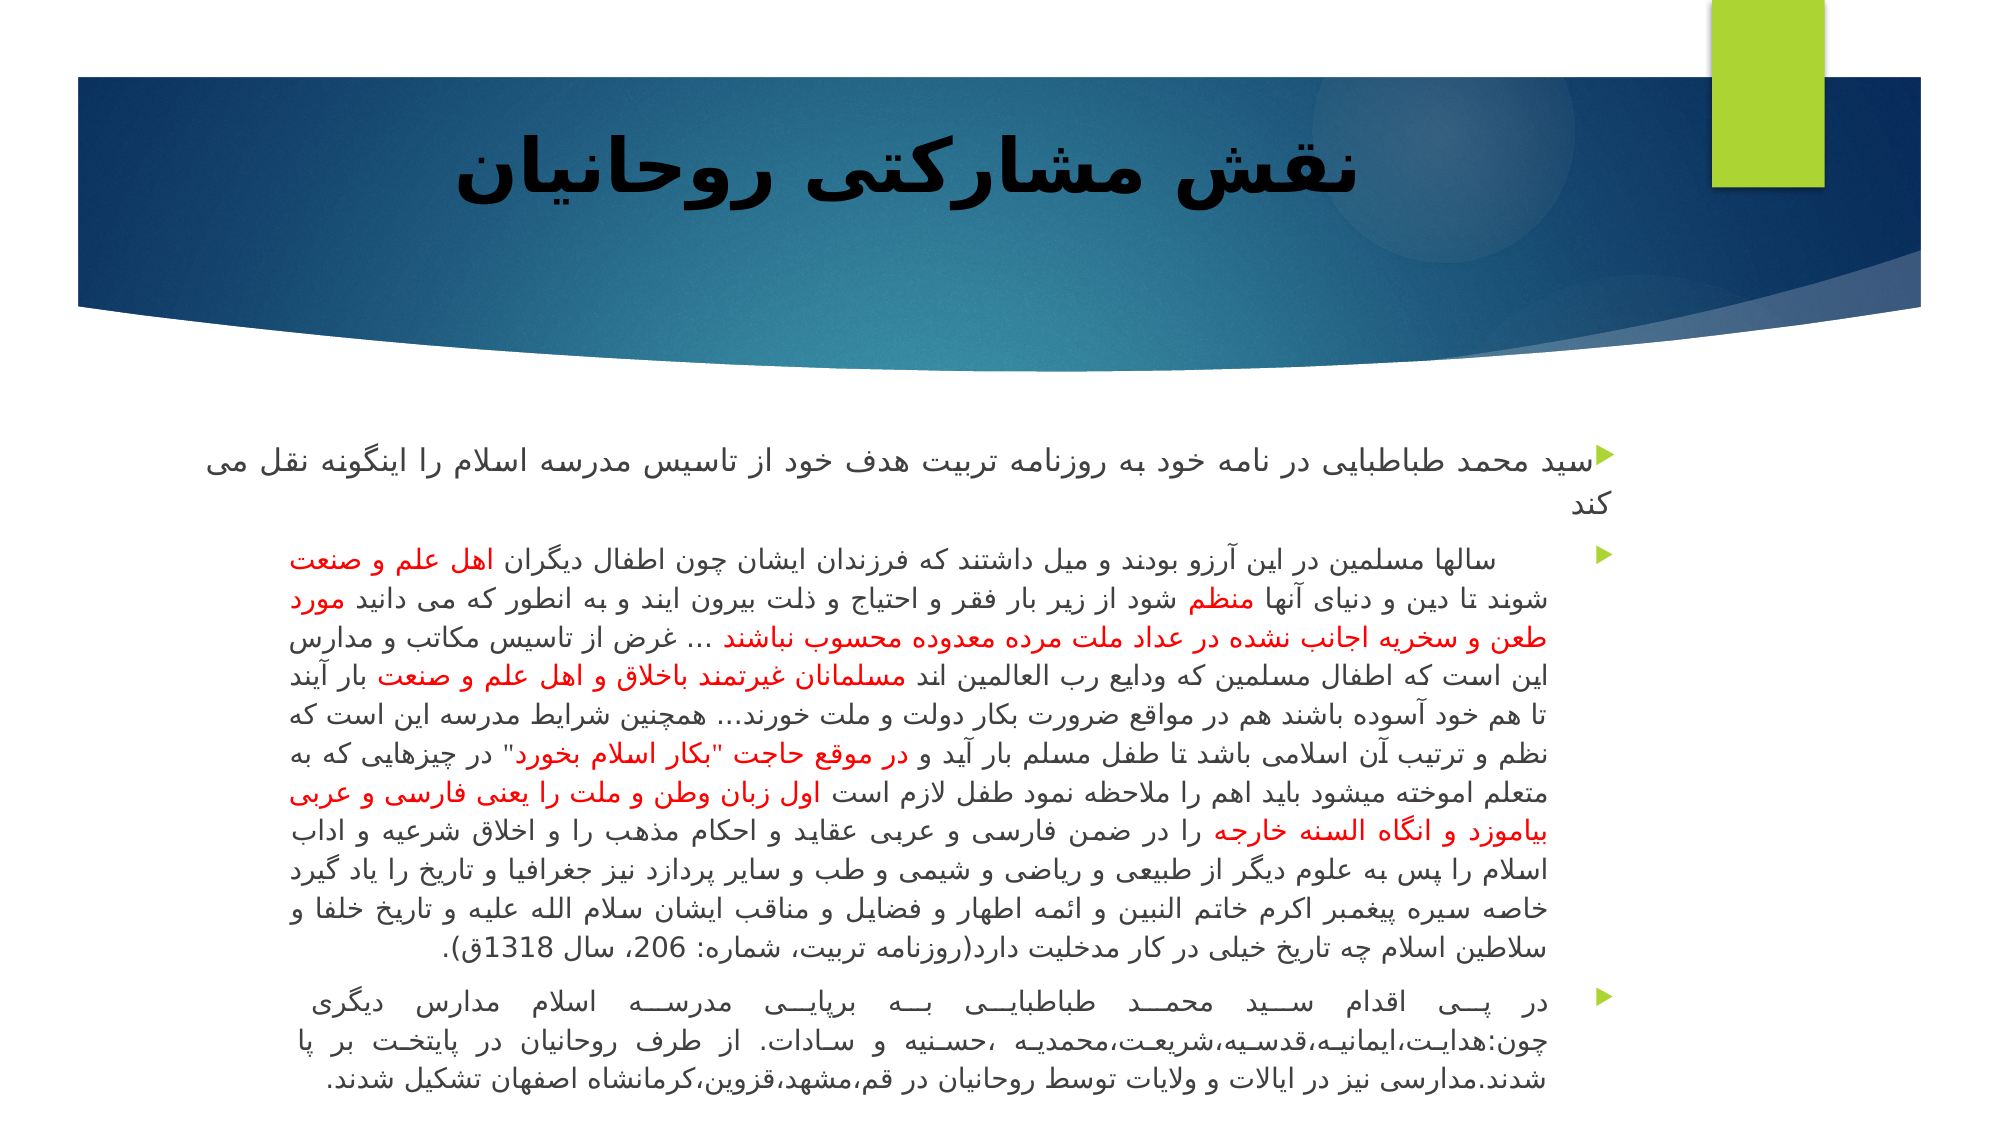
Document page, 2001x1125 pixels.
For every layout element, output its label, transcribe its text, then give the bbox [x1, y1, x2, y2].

title نقش مشارکتی روحانیان [189, 116, 1627, 276]
list سید محمد طباطبایی در نامه خود به روزنامه تربیت هدف خود از تاسیس مدرسه اسلام را اینگونه نقل می کند سالها مسلمین در این آرزو بودند و میل داشتند که فرزندان ایشان چون اطفال دیگران اهل علم و صنعت شوند تا دین و دنیای آنها منظم شود از زیر بار فقر و احتیاج و ذلت بیرون ایند و به انطور که می دانید مورد طعن و سخریه اجانب نشده در عداد ملت مرده معدوده محسوب نباشند ... غرض از تاسیس مکاتب و مدارس این است که اطفال مسلمین که ودایع رب العالمین اند مسلمانان غیرتمند باخلاق و اهل علم و صنعت بار آیند تا هم خود آسوده باشند هم در مواقع ضرورت بکار دولت و ملت خورند... همچنین شرایط مدرسه این است که نظم و ترتیب آن اسلامی باشد تا طفل مسلم بار آید و در موقع حاجت "بکار اسلام بخورد" در چیزهایی که به متعلم اموخته میشود باید اهم را ملاحظه نمود طفل لازم است اول زبان وطن و ملت را یعنی فارسی و عربی بیاموزد و انگاه السنه خارجه را در ضمن فارسی و عربی عقاید و احکام مذهب را و اخلاق شرعیه و اداب اسلام را پس به علوم دیگر از طبیعی و ریاضی و شیمی و طب و سایر پردازد نیز جغرافیا و تاریخ را یاد گیرد خاصه سیره پیغمبر اکرم خاتم النبین و ائمه اطهار و فضایل و مناقب ایشان سلام الله علیه و تاریخ خلفا و سلاطین اسلام چه تاریخ خیلی در کار مدخلیت دارد(روزنامه تربیت، شماره: 206، سال 1318ق). در پی اقدام سید محمد طباطبایی به برپایی مدرسه اسلام مدارس دیگری چون:هدایت،ایمانیه،قدسیه،شریعت،محمدیه ،حسنیه و سادات. از طرف روحانیان در پایتخت بر پا شدند.مدارسی نیز در ایالات و ولایات توسط روحانیان در قم،مشهد،قزوین،کرمانشاه اصفهان تشکیل شدند. [189, 427, 1627, 1125]
